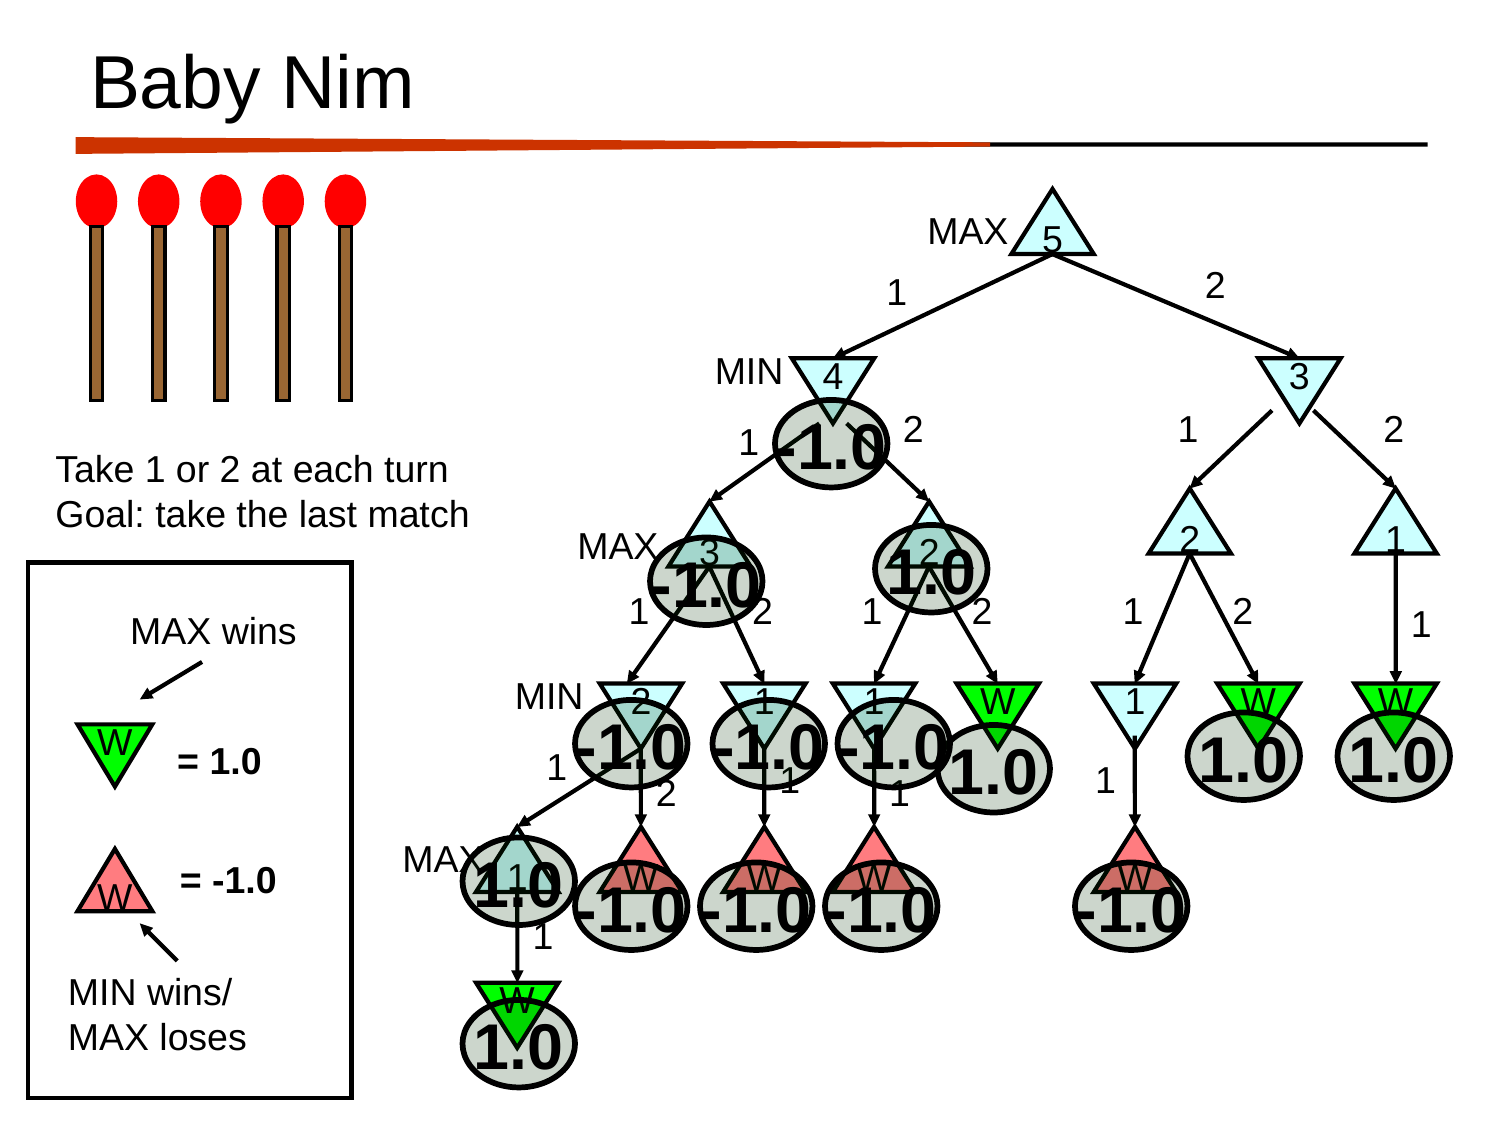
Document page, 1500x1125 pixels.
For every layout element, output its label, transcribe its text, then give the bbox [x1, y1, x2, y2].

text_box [139, 176, 178, 402]
text_box 1.0 [462, 859, 470, 904]
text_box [475, 188, 1448, 1049]
text_box [27, 562, 352, 1098]
text_box 1.0 [462, 1021, 573, 1088]
text_box Take 1 or 2 at each turn Goal: take the last match [40, 437, 470, 543]
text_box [77, 176, 116, 402]
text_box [202, 176, 240, 402]
text_box MAX [387, 827, 470, 888]
title Baby Nim [74, 24, 1426, 133]
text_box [326, 176, 365, 402]
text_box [264, 176, 303, 402]
